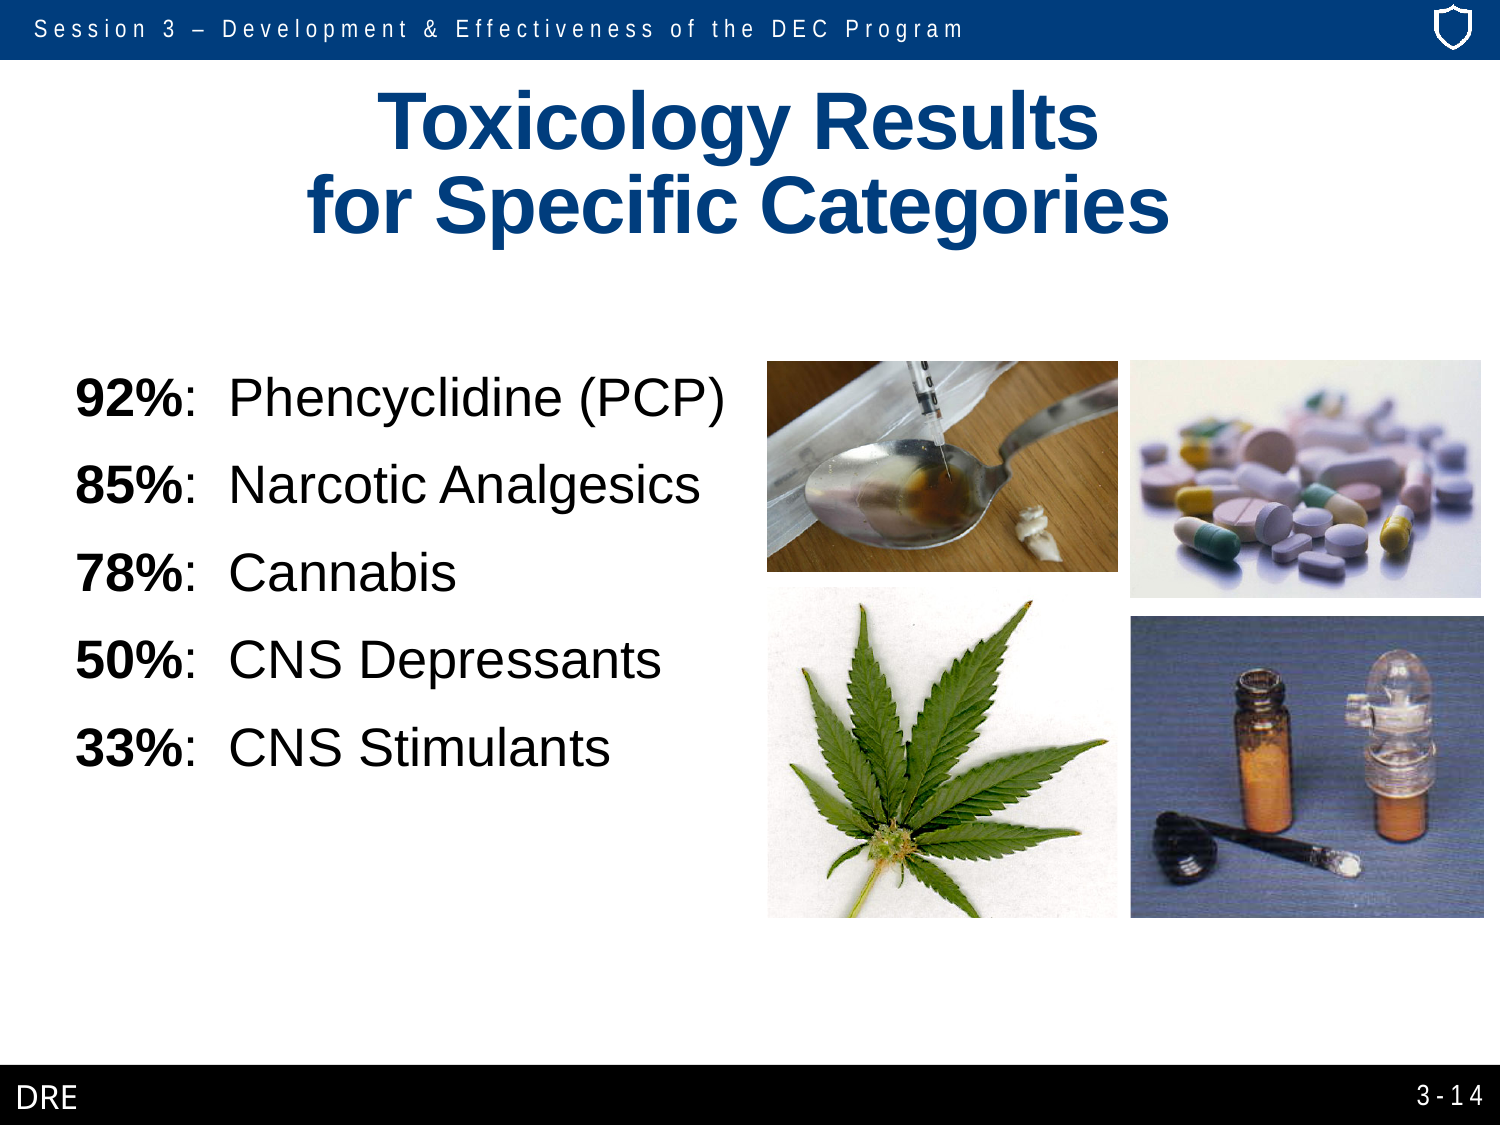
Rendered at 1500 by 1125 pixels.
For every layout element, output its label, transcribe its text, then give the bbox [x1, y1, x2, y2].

slide_number 3-14 [1218, 1063, 1499, 1124]
list 92%: Phencyclidine (PCP) 85%: Narcotic Analgesics 78%: Cannabis 50%: CNS Depressants 33%: CNS Stimulants [75, 361, 1425, 997]
title Toxicology Results for Specific Categories [75, 75, 1425, 258]
picture [1434, 4, 1472, 50]
picture [766, 361, 1118, 573]
picture [766, 586, 1118, 918]
picture [1130, 360, 1482, 598]
picture [1130, 616, 1485, 918]
